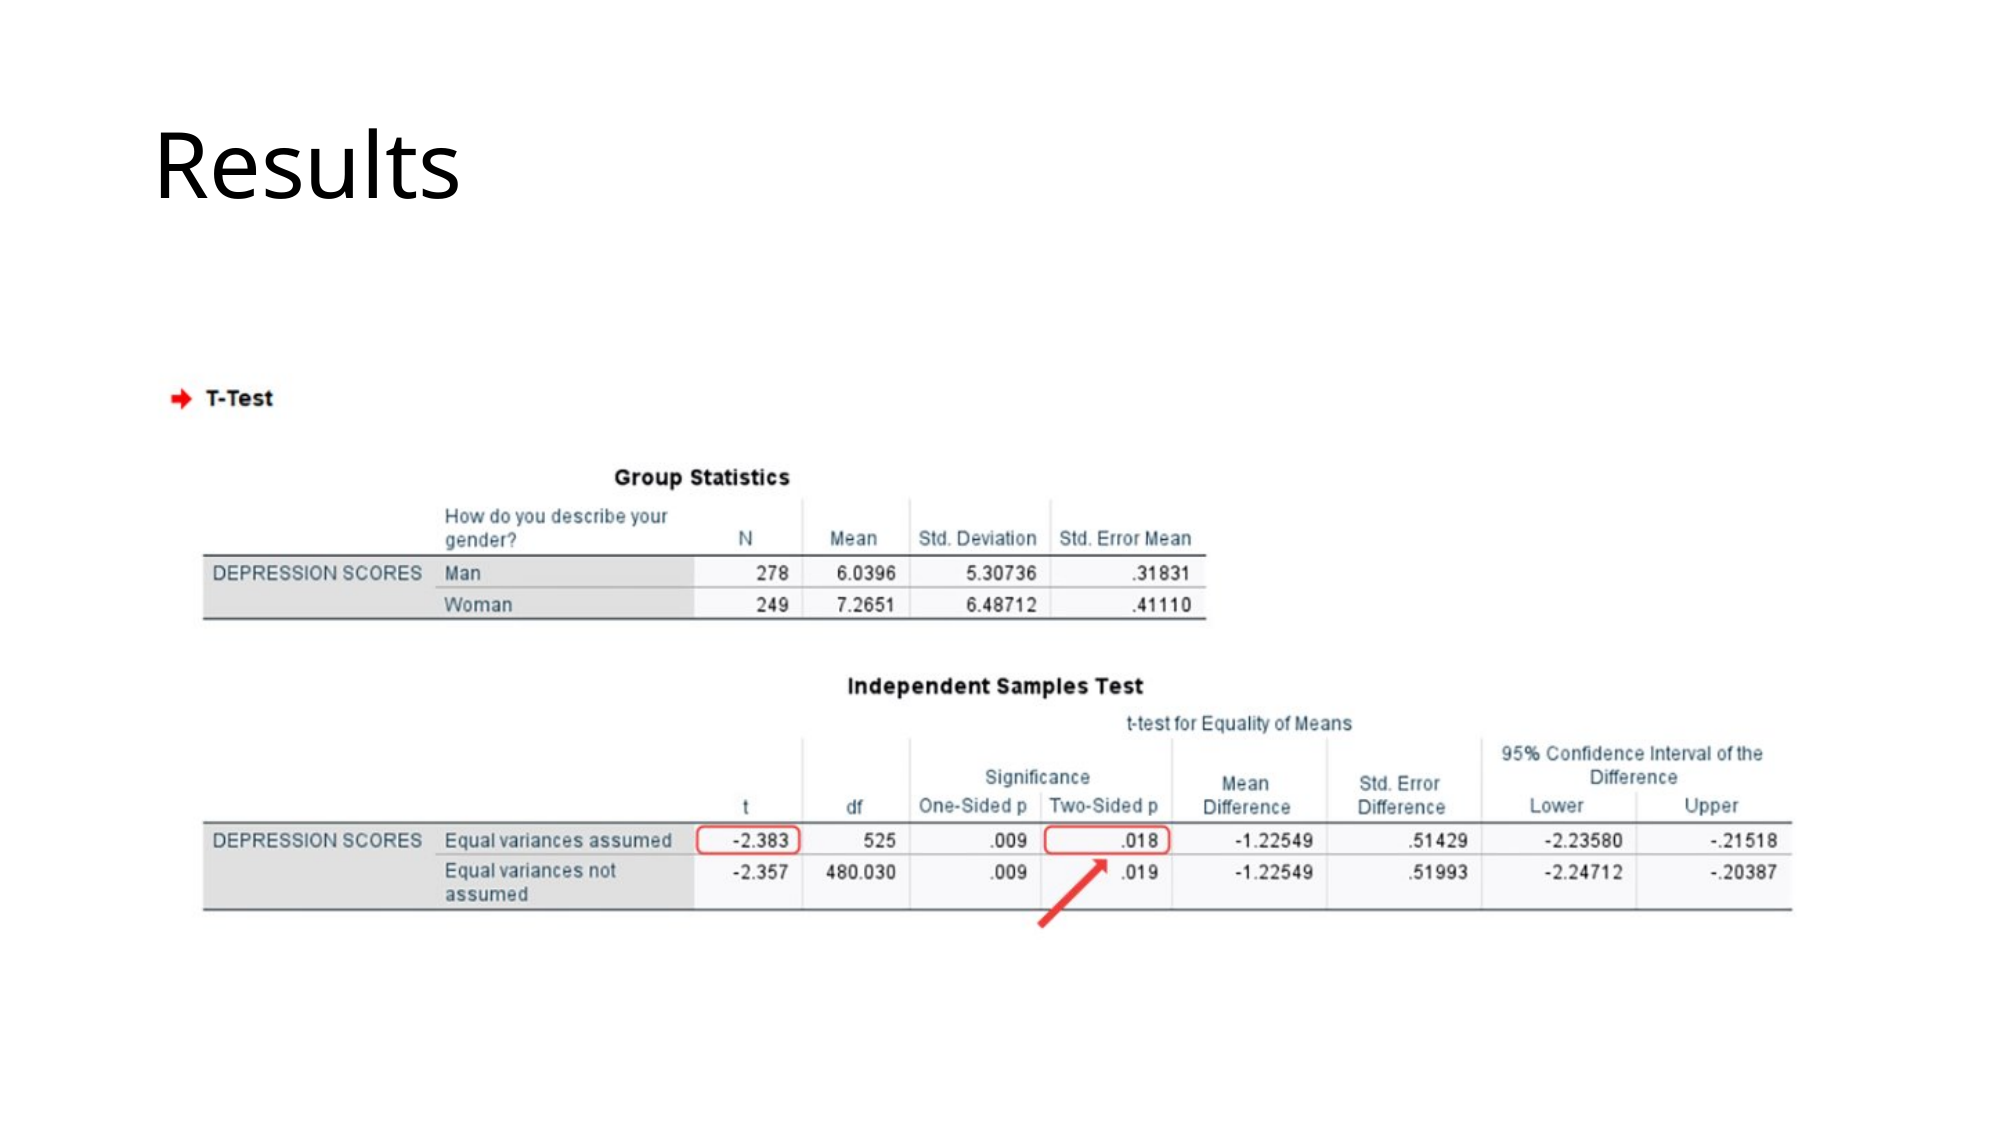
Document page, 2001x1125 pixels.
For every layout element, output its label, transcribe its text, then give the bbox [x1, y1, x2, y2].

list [136, 352, 1863, 961]
title Results [137, 59, 1863, 278]
